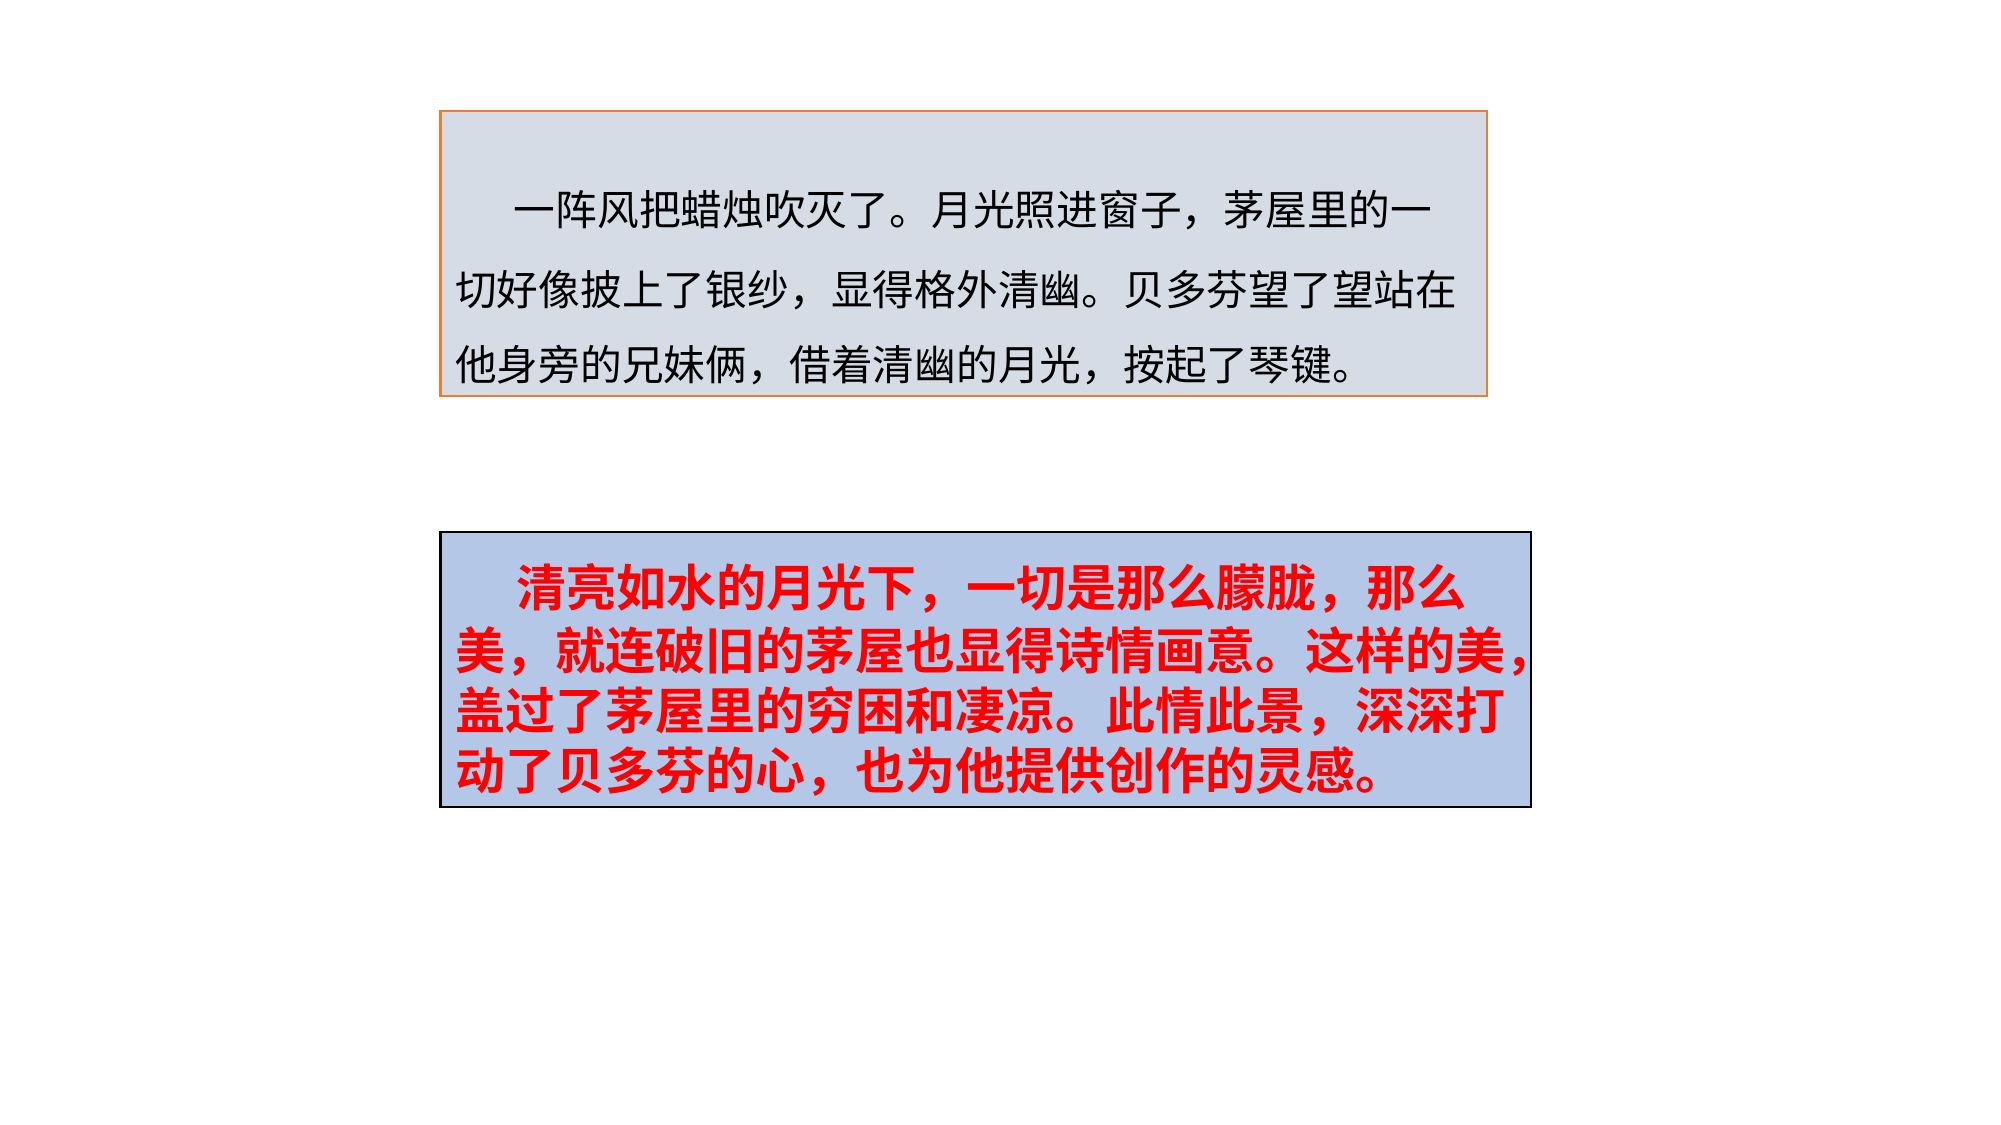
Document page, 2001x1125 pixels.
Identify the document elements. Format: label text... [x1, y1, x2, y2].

text_box 一阵风把蜡烛吹灭了。月光照进窗子，茅屋里的一切好像披上了银纱，显得格外清幽。贝多芬望了望站在他身旁的兄妹俩，借着清幽的月光，按起了琴键。 [439, 110, 1488, 397]
text_box 清亮如水的月光下，一切是那么朦胧，那么美，就连破旧的茅屋也显得诗情画意。这样的美，盖过了茅屋里的穷困和凄凉。此情此景，深深打动了贝多芬的心，也为他提供创作的灵感。 [439, 531, 1532, 808]
